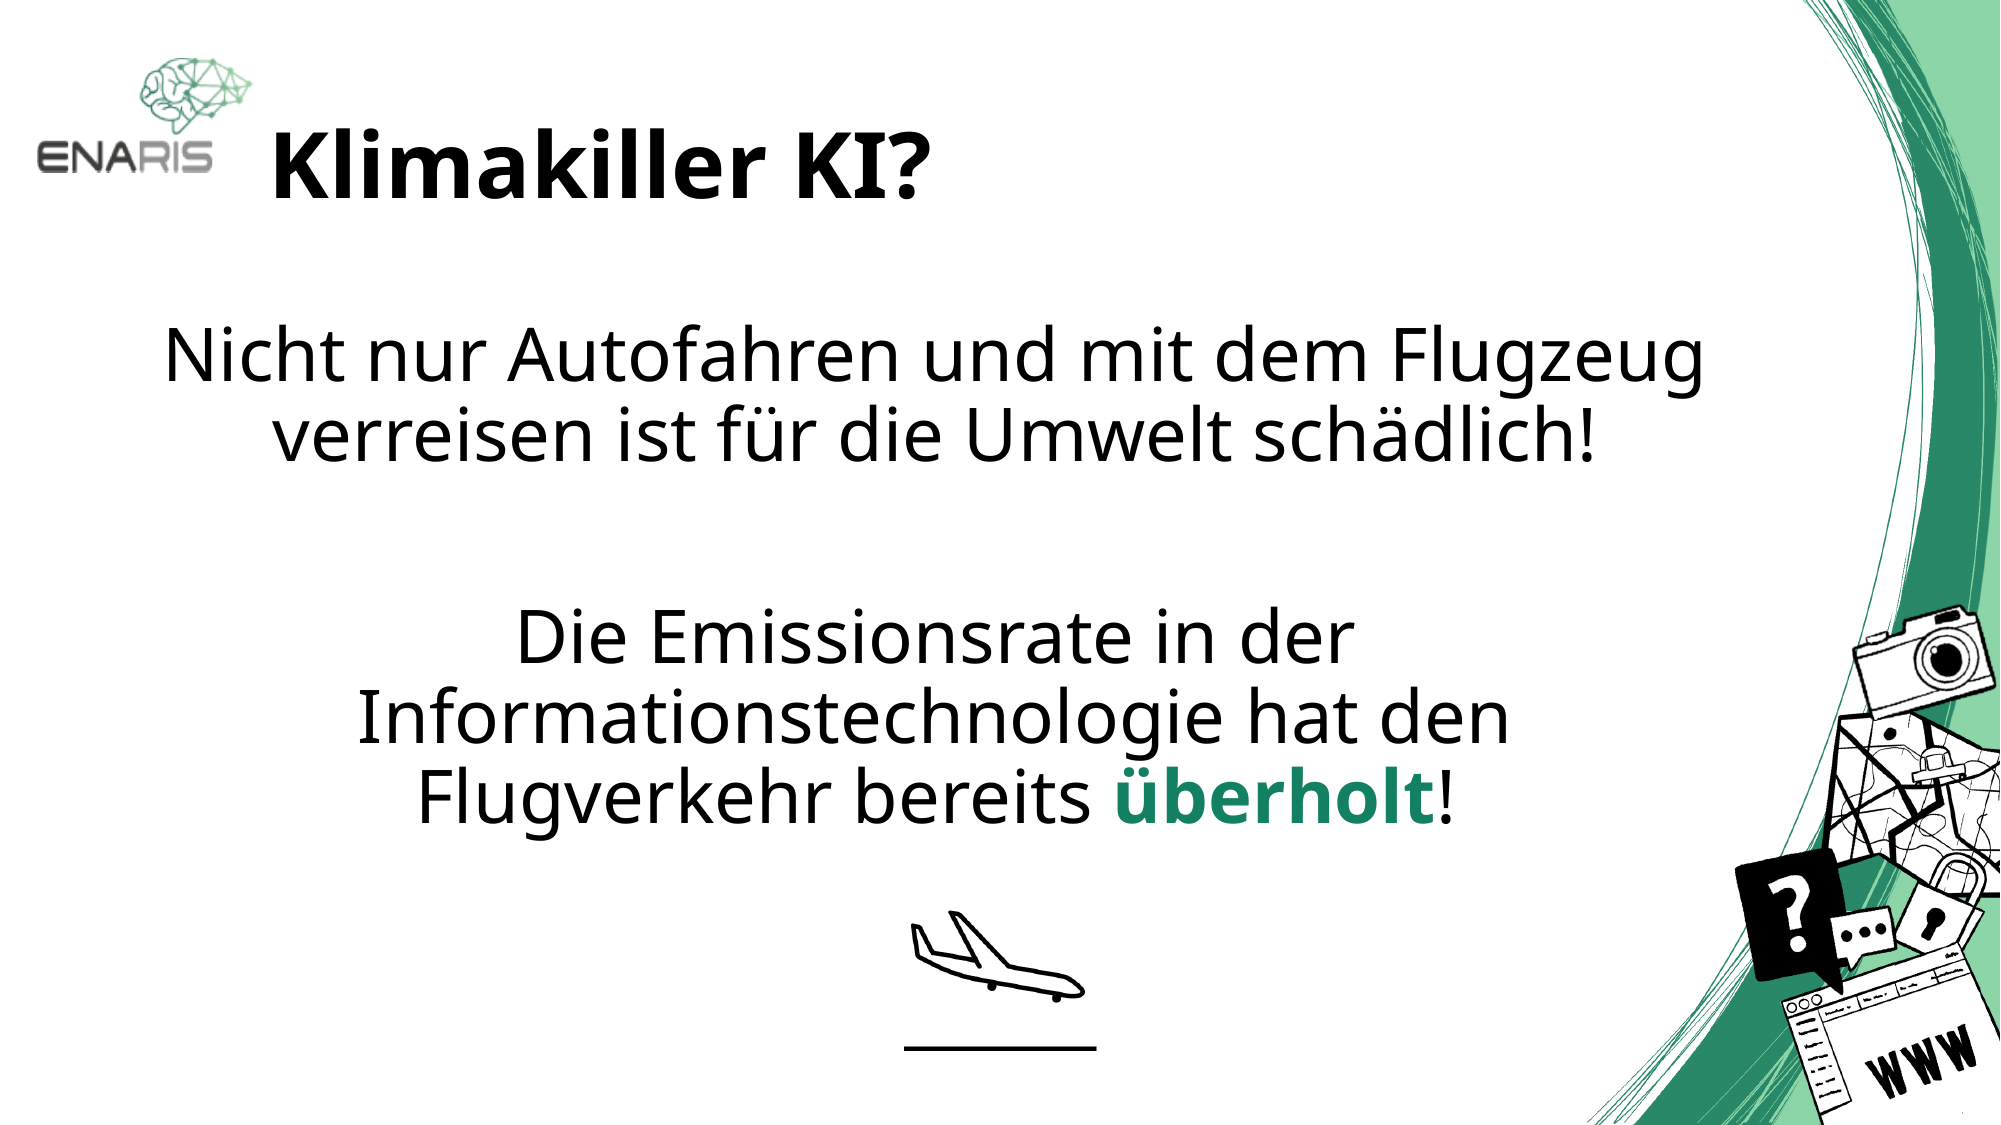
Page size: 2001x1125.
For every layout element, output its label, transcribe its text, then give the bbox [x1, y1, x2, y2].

picture [37, 58, 254, 173]
list Nicht nur Autofahren und mit dem Flugzeug verreisen ist für die Umwelt schädlich! Die Emissionsrate in der Informationstechnologie hat den Flugverkehr bereits überholt! [144, 310, 1728, 879]
title Klimakiller KI? [253, 59, 1863, 278]
picture [408, 0, 2000, 1125]
